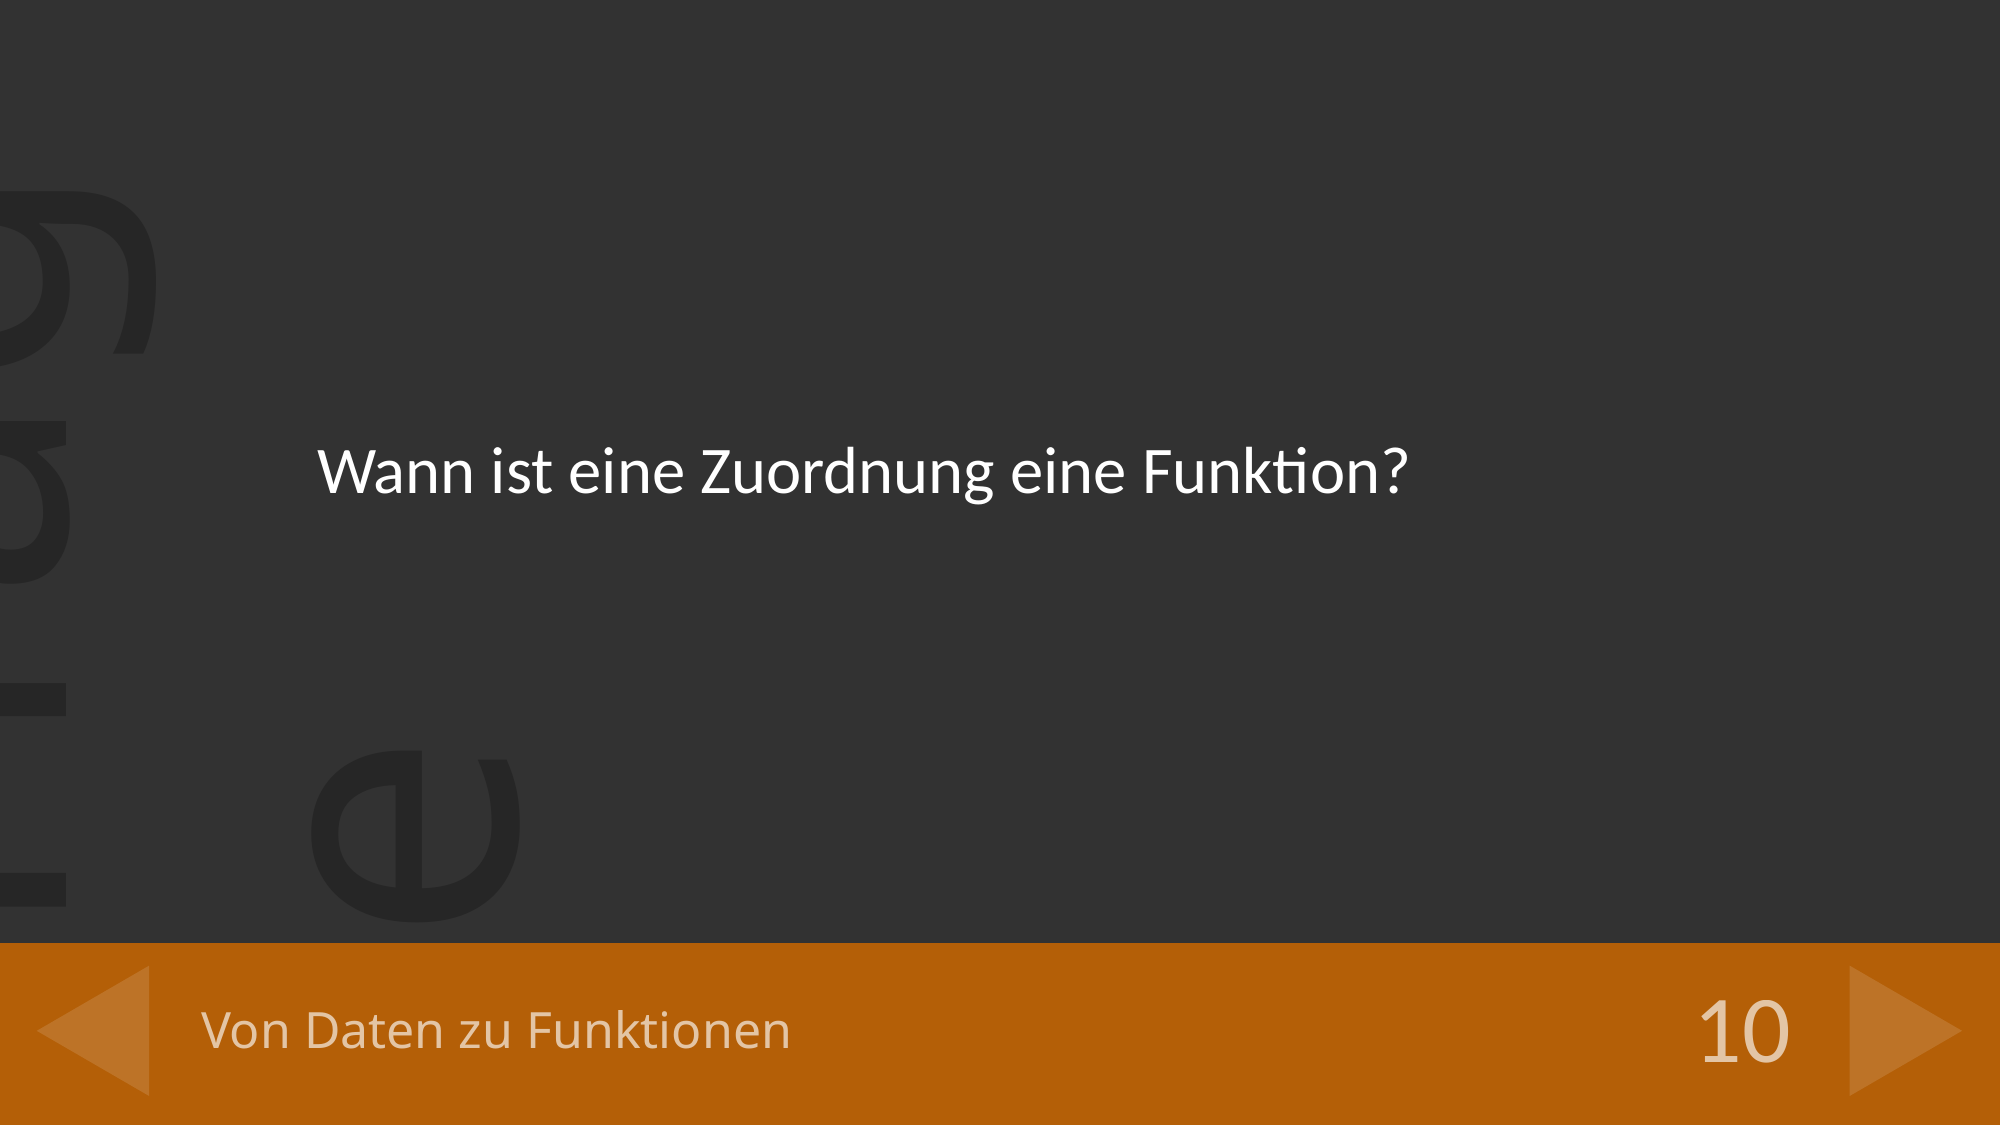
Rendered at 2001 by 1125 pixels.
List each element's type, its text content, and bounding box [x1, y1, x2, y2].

list 10 [1494, 967, 1806, 1097]
list Wann ist eine Zuordnung eine Funktion? [302, 307, 1760, 636]
title Von Daten zu Funktionen [185, 967, 1494, 1097]
